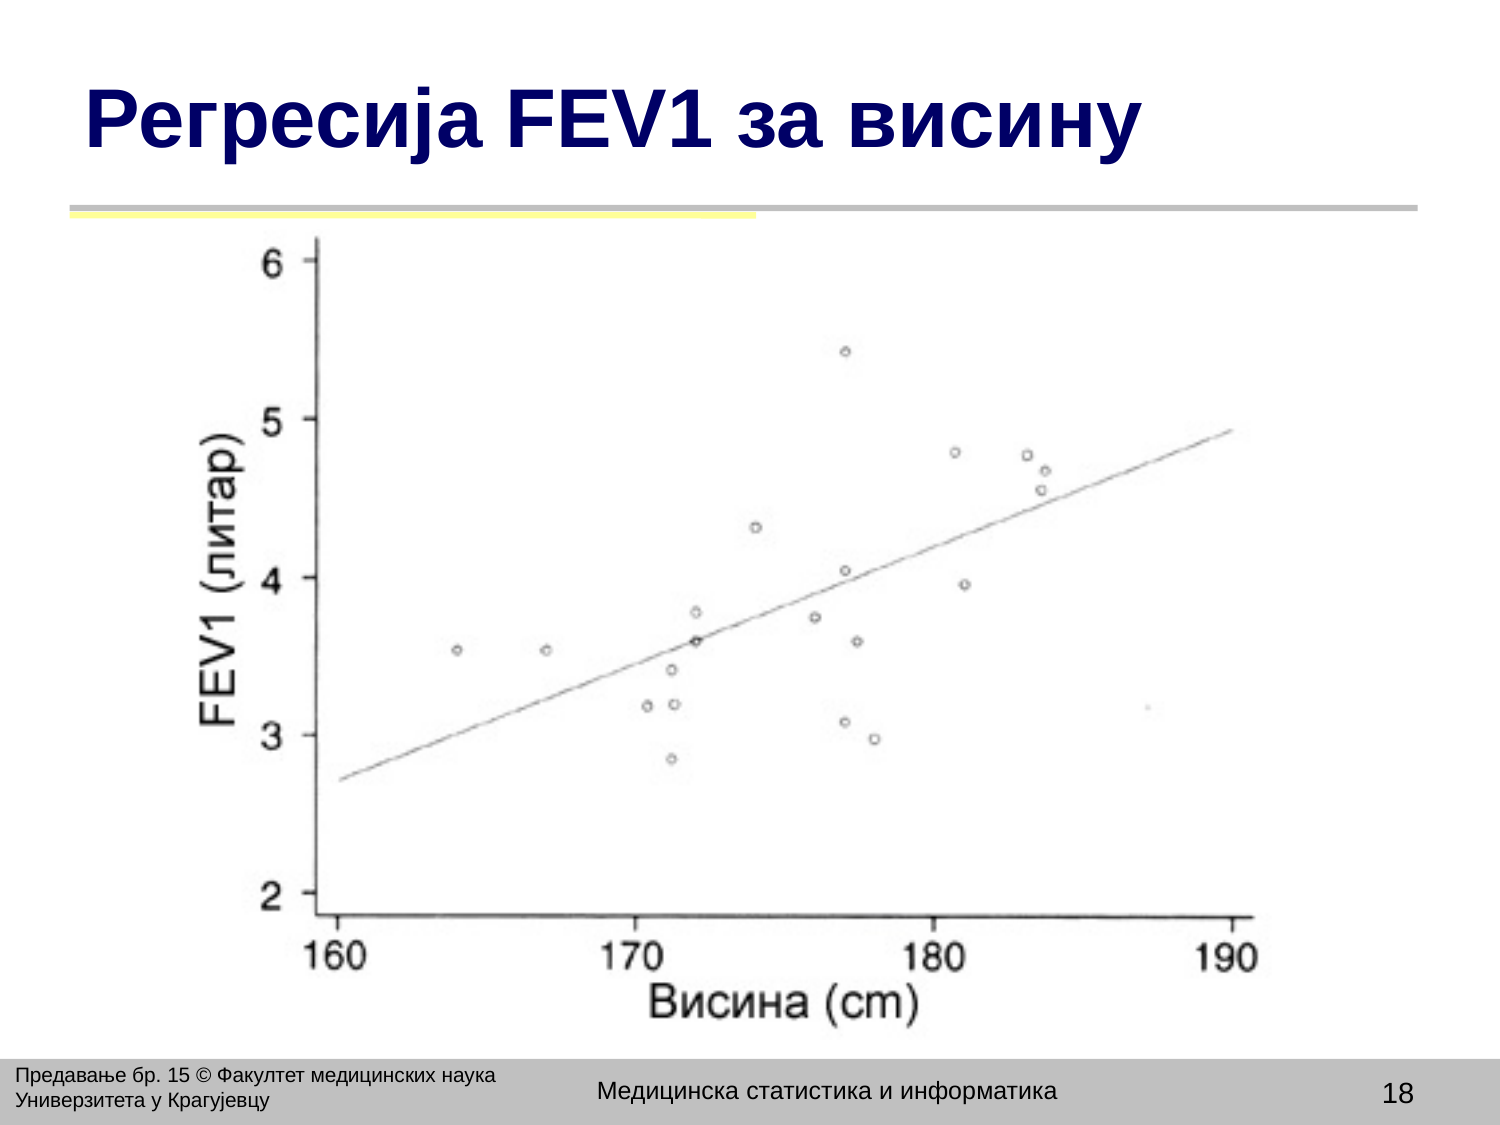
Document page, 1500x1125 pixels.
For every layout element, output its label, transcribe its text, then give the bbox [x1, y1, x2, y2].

footer Медицинска статистика и информатика [512, 1066, 1144, 1125]
title Регресија FEV1 за висину [69, 19, 1426, 208]
slide_number Предавање бр. 15 © Факултет медицинских наука Универзитета у Крагујевцу [0, 1053, 616, 1108]
picture [178, 228, 1280, 1040]
slide_number 18 [1164, 1066, 1430, 1125]
